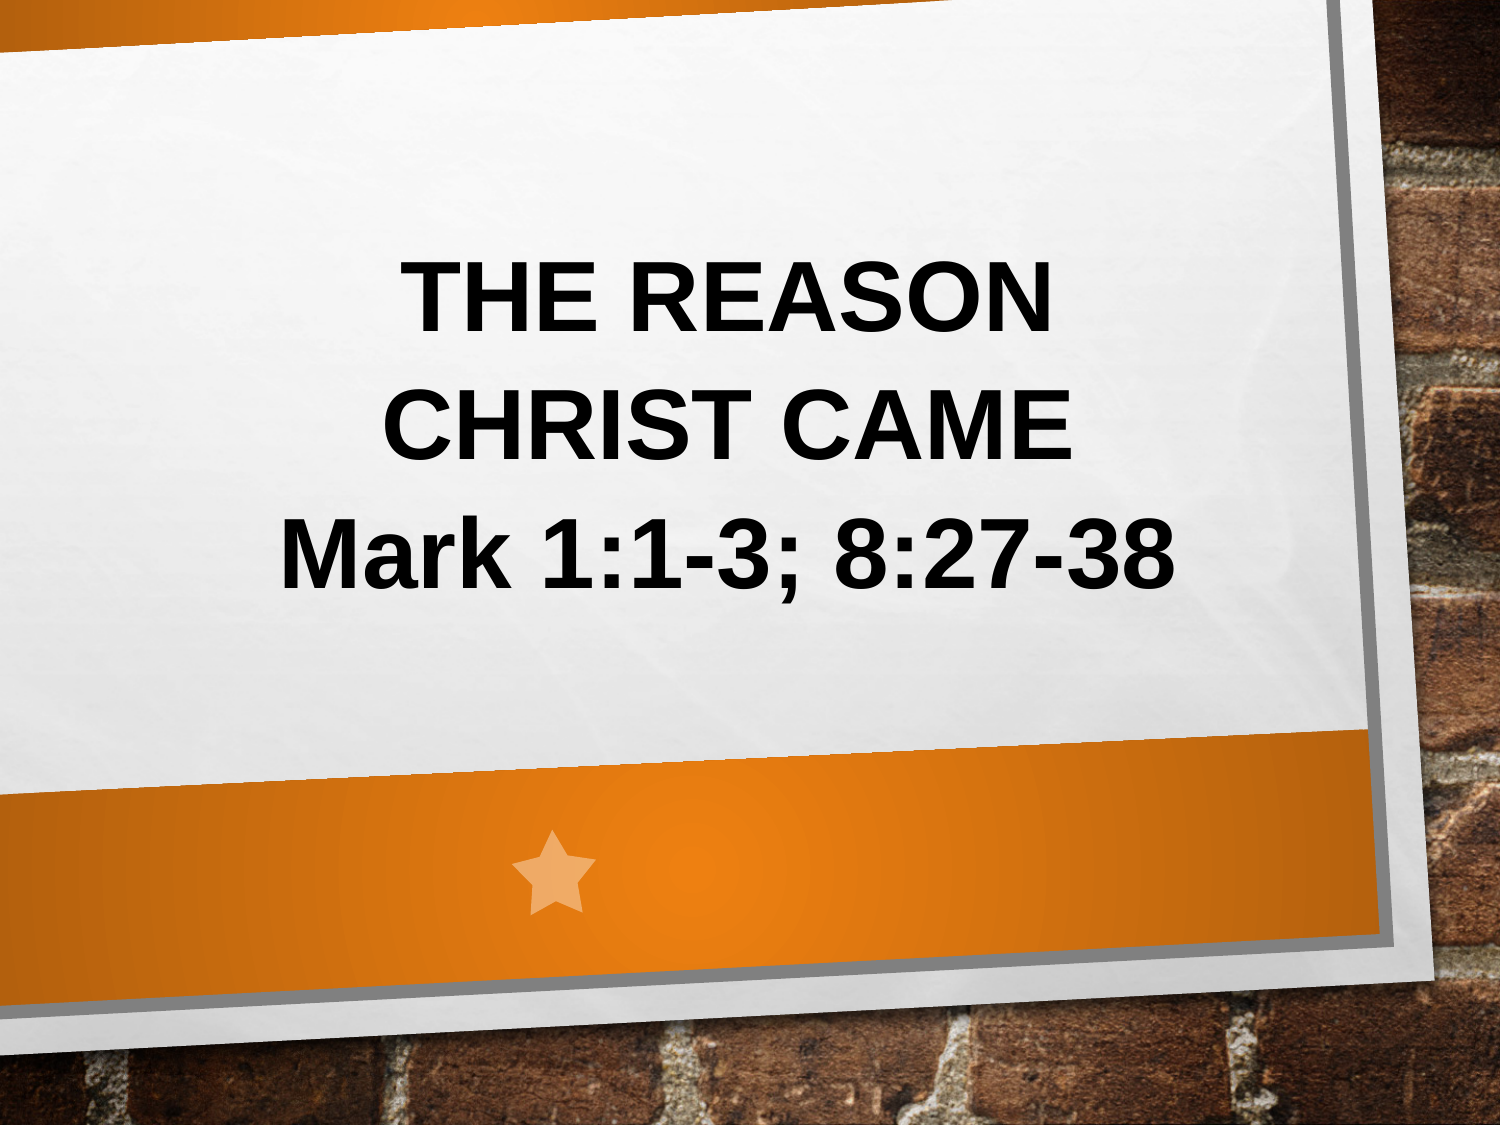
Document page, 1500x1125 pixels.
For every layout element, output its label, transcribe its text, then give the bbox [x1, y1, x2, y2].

picture [0, 0, 1500, 1125]
text_box THE REASON CHRIST CAME Mark 1:1-3; 8:27-38 [193, 215, 1264, 616]
